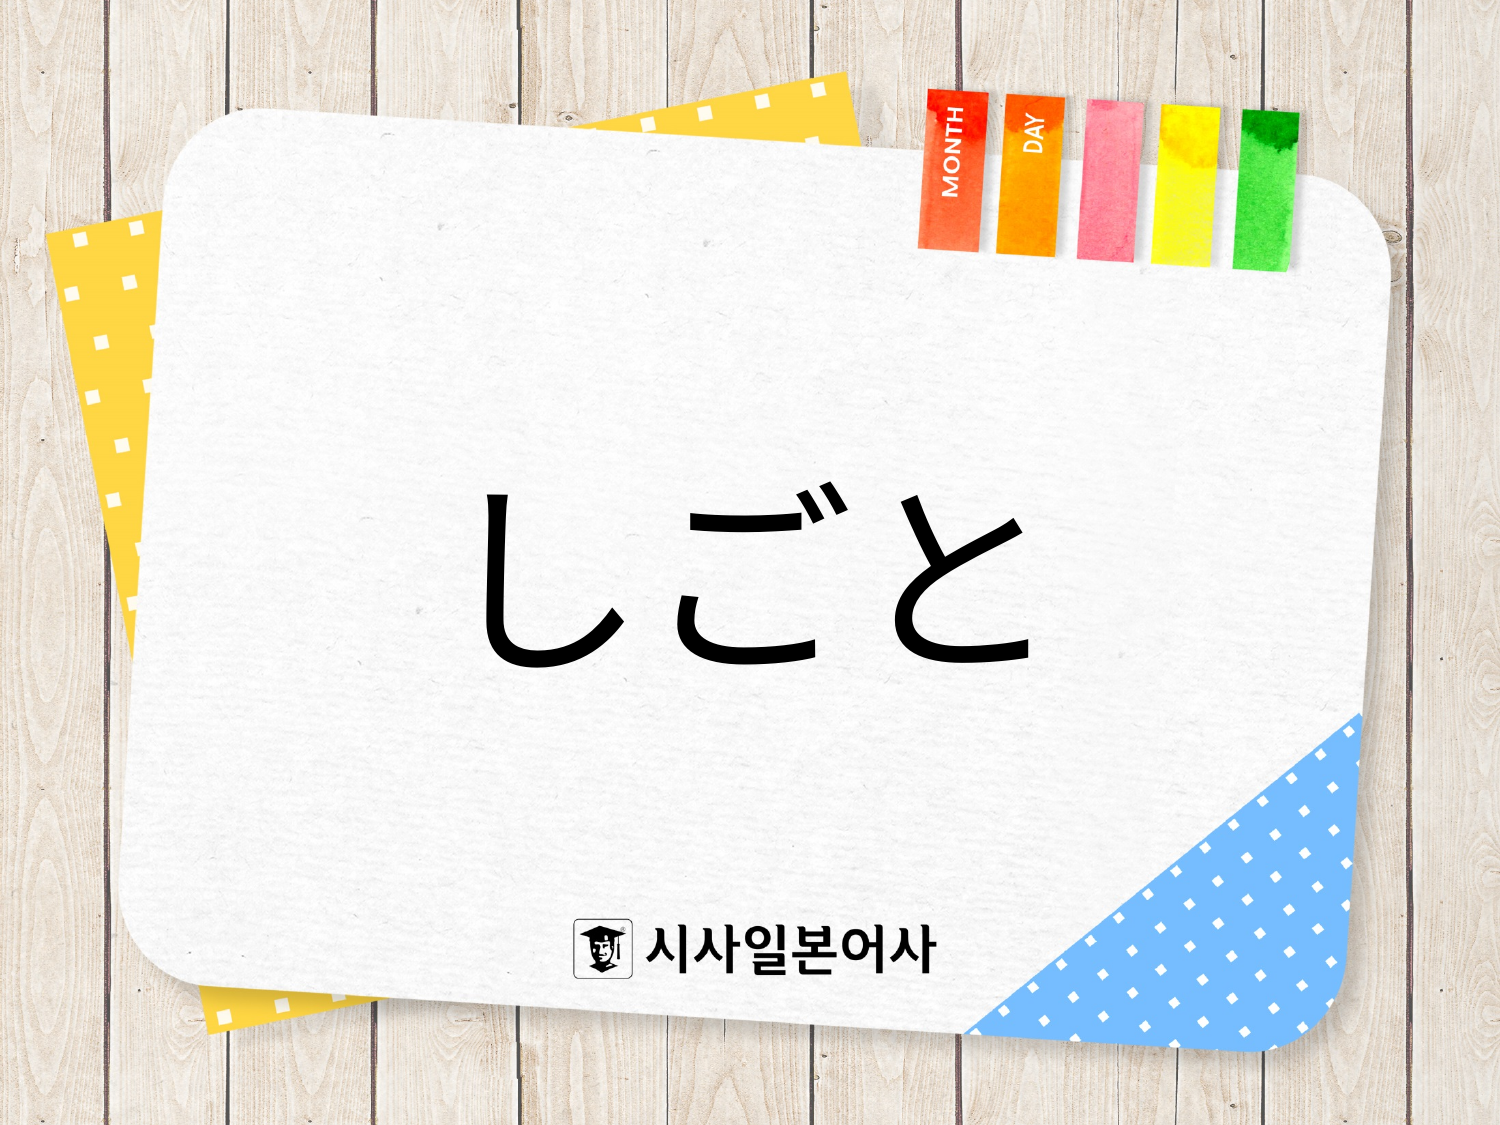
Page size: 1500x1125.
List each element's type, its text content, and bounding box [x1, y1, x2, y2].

title しごと [75, 338, 1425, 811]
picture [0, 0, 1500, 1125]
